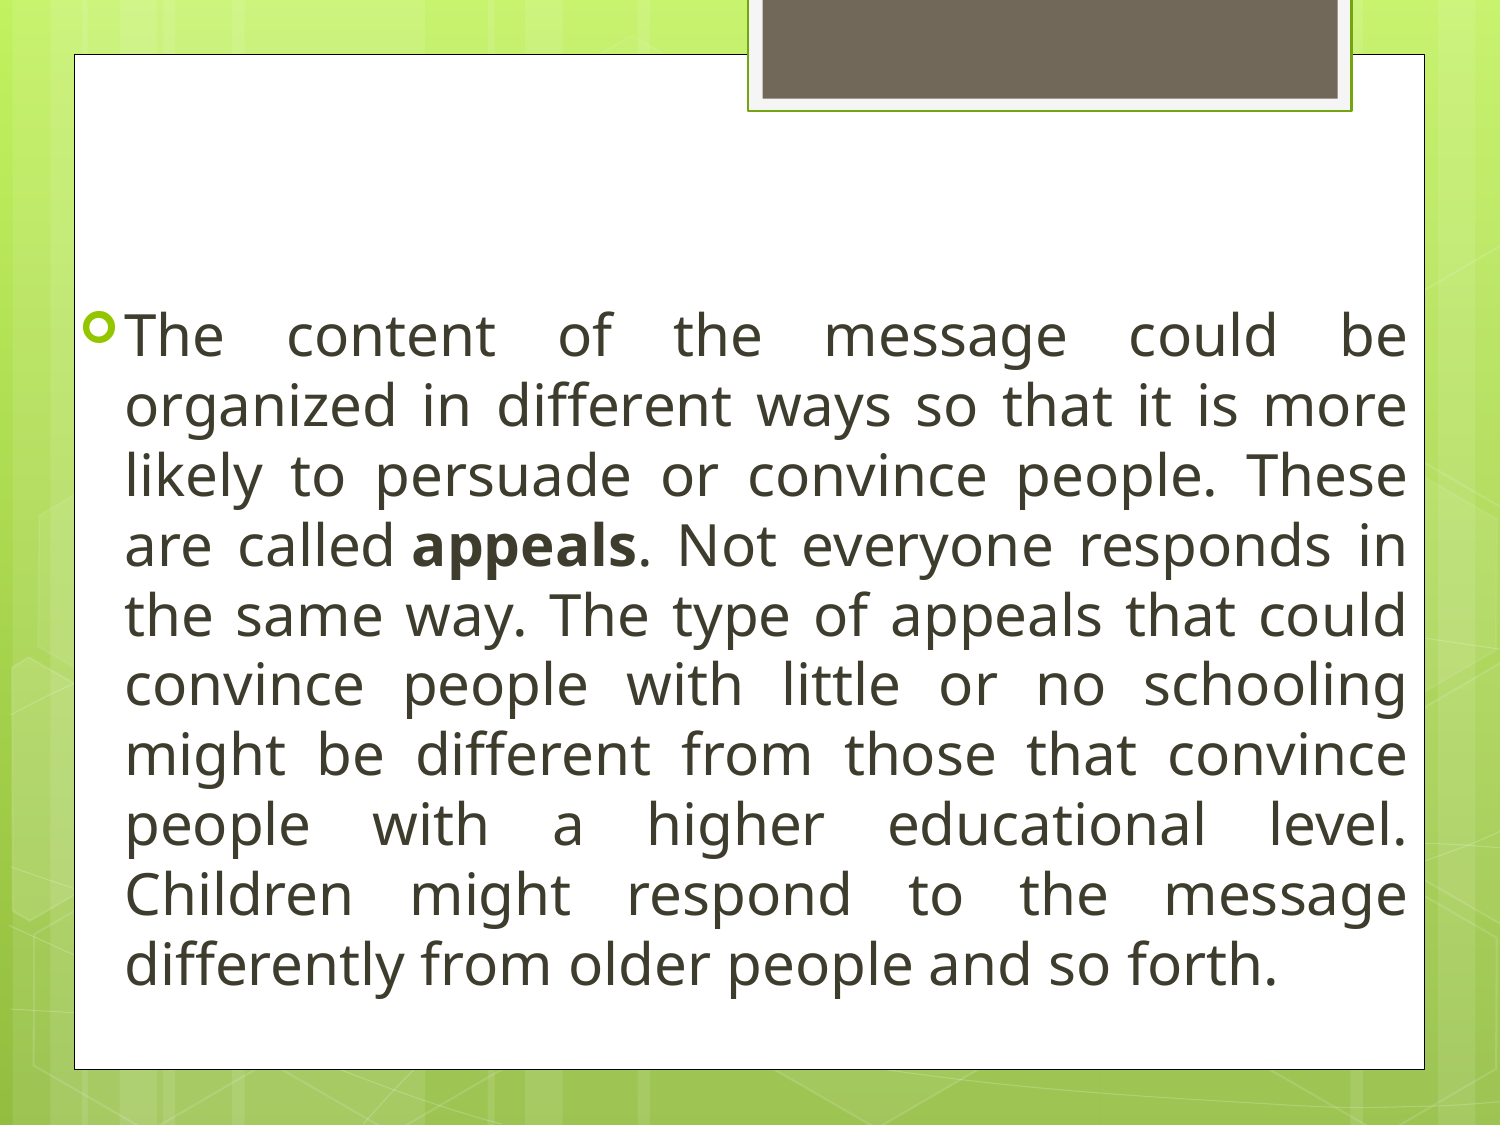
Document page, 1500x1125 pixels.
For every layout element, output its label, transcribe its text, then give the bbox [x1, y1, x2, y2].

list The content of the message could be organized in different ways so that it is more likely to persuade or convince people. These are called appeals. Not everyone responds in the same way. The type of appeals that could convince people with little or no schooling might be different from those that convince people with a higher educational level. Children might respond to the message differently from older people and so forth. [53, 290, 1424, 1102]
